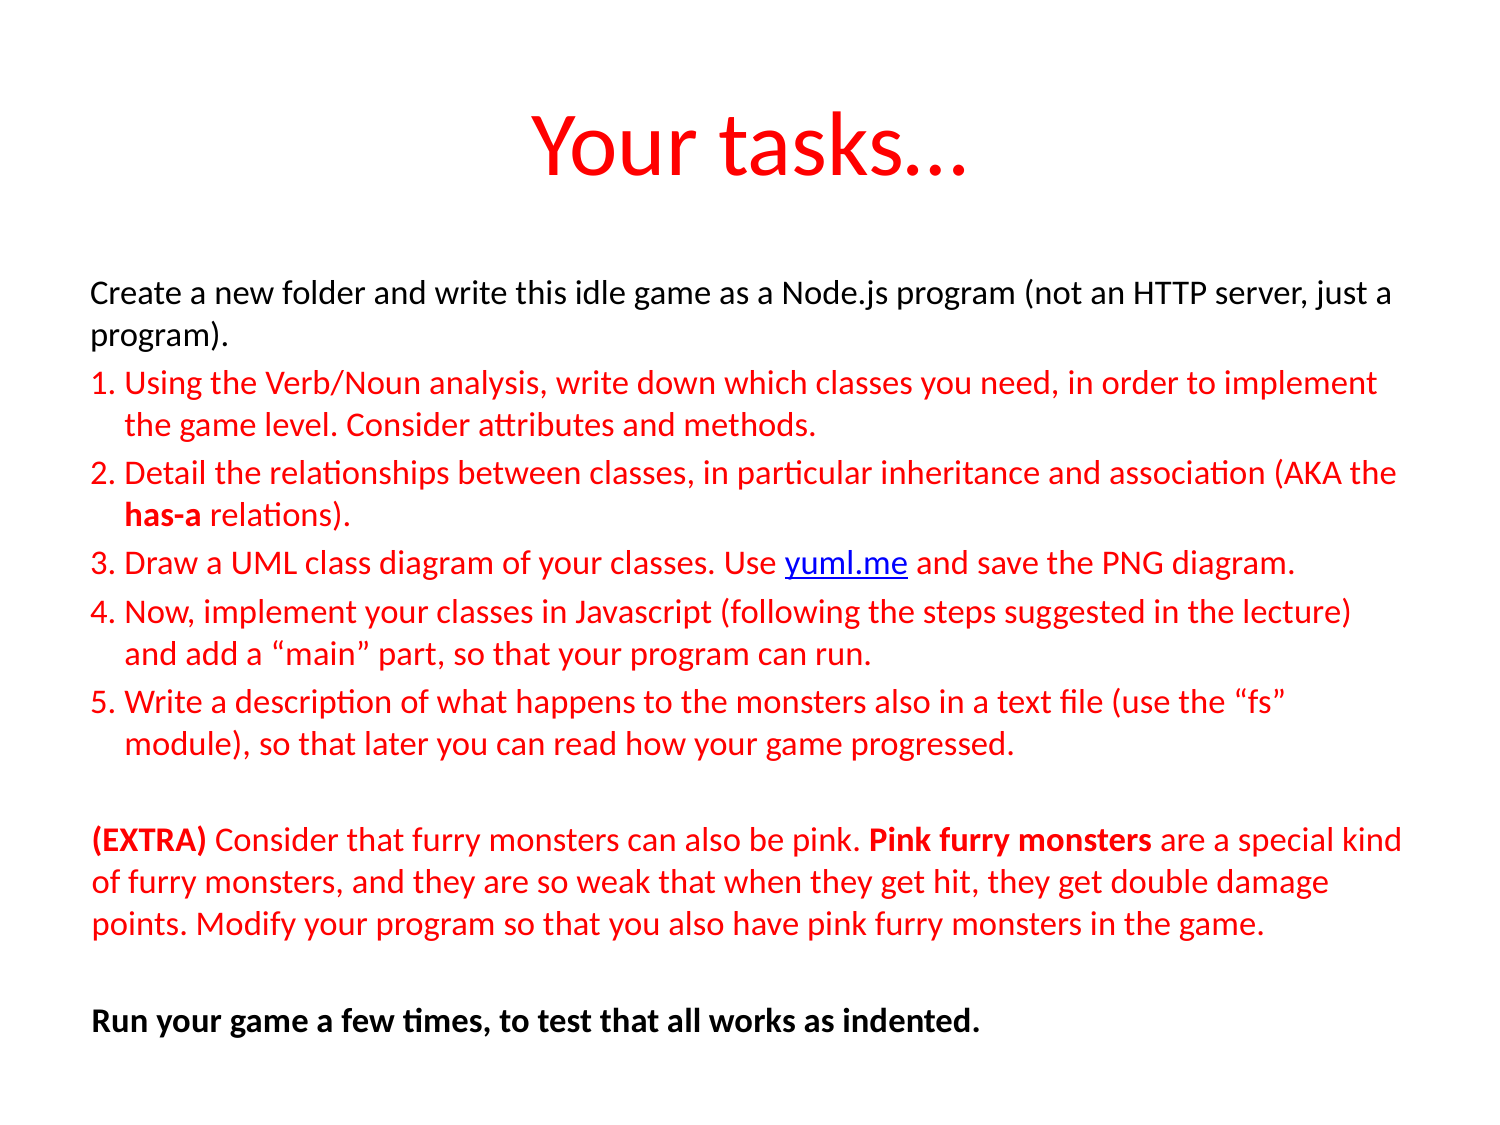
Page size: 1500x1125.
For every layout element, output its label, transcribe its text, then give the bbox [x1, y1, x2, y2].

title Your tasks… [75, 45, 1425, 233]
list Create a new folder and write this idle game as a Node.js program (not an HTTP server, just a program). Using the Verb/Noun analysis, write down which classes you need, in order to implement the game level. Consider attributes and methods. Detail the relationships between classes, in particular inheritance and association (AKA the has-a relations). Draw a UML class diagram of your classes. Use yuml.me and save the PNG diagram. Now, implement your classes in Javascript (following the steps suggested in the lecture) and add a “main” part, so that your program can run. Write a description of what happens to the monsters also in a text file (use the “fs” module), so that later you can read how your game progressed. (EXTRA) Consider that furry monsters can also be pink. Pink furry monsters are a special kind of furry monsters, and they are so weak that when they get hit, they get double damage points. Modify your program so that you also have pink furry monsters in the game. Run your game a few times, to test that all works as indented. [75, 262, 1425, 1063]
